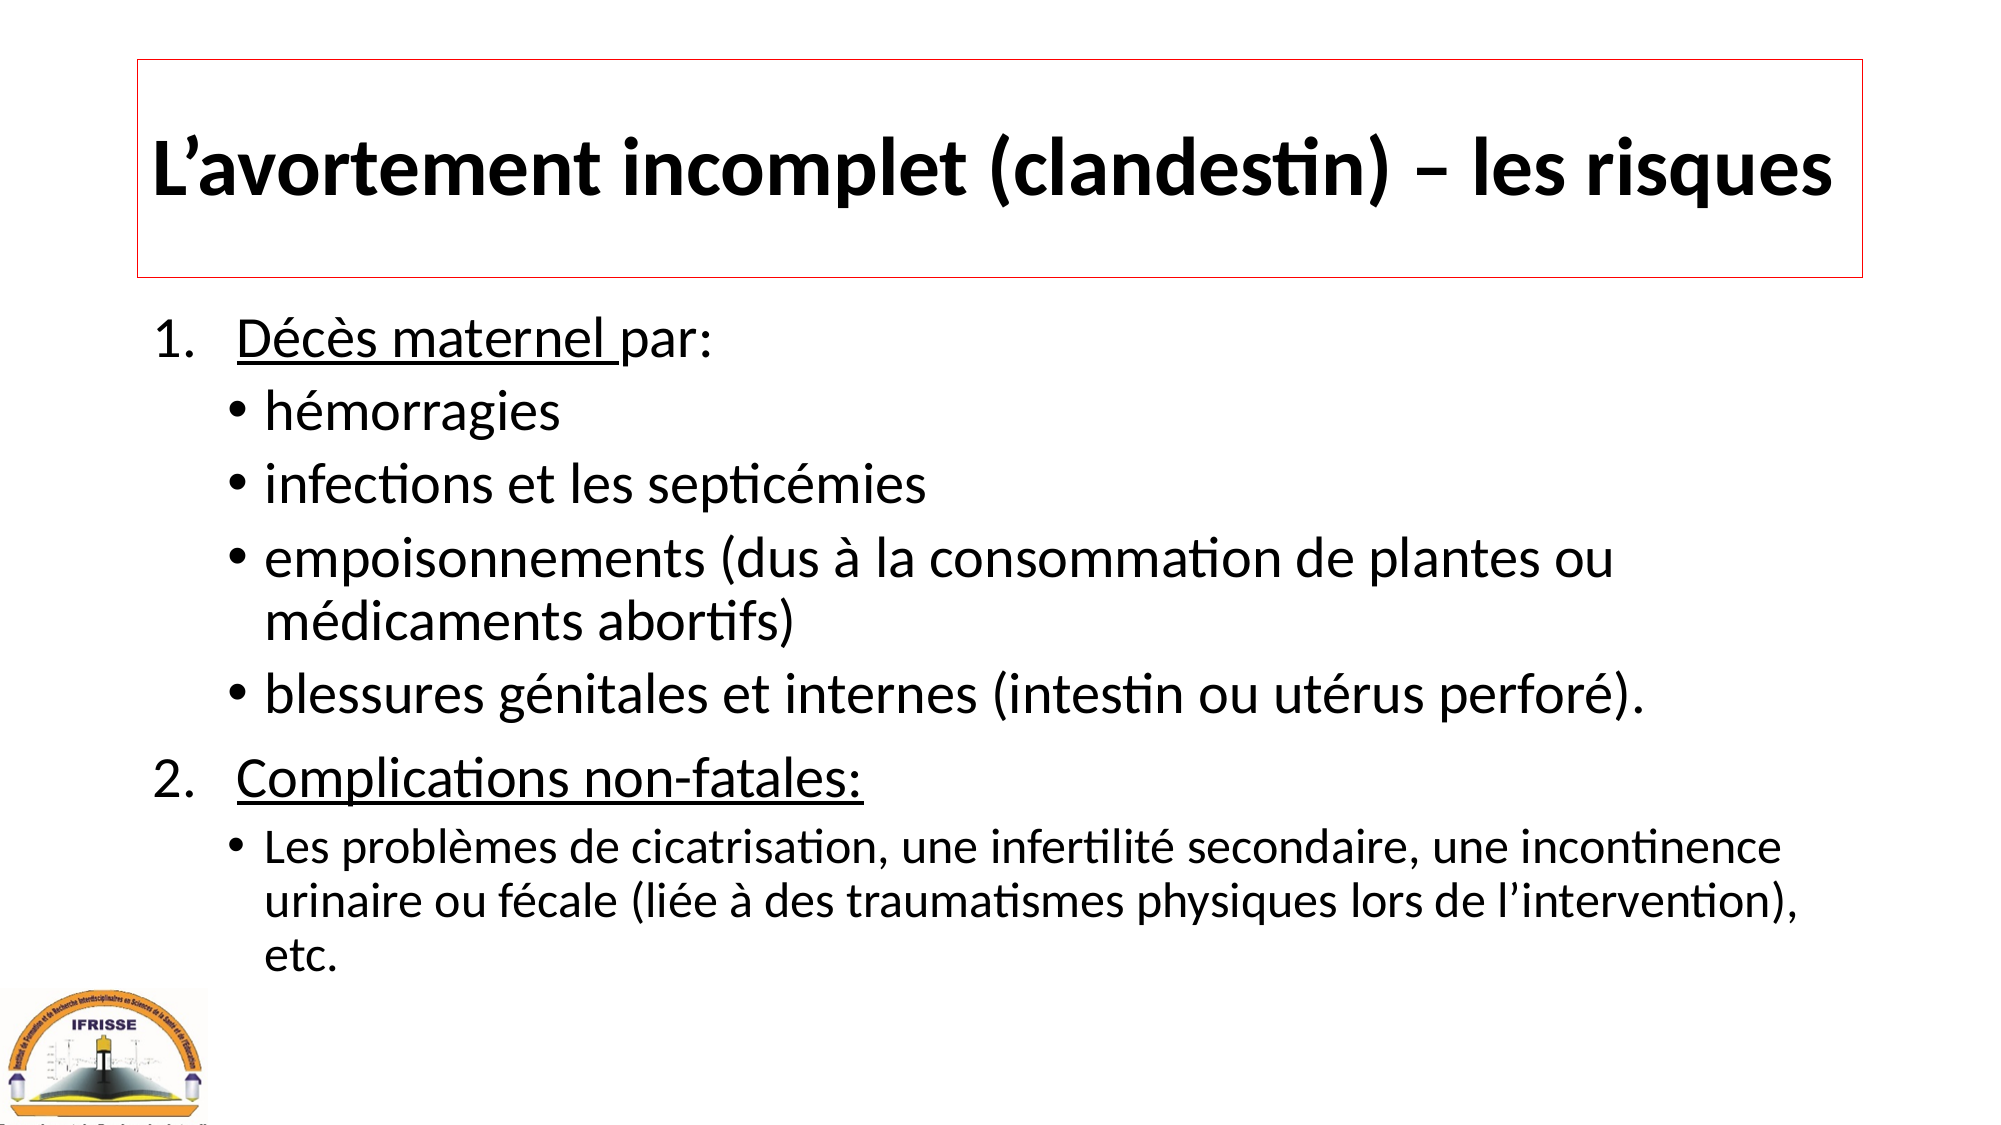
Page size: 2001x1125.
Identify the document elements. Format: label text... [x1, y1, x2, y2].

title L’avortement incomplet (clandestin) – les risques [137, 59, 1863, 278]
picture [0, 988, 208, 1125]
list Décès maternel par: hémorragies infections et les septicémies empoisonnements (dus à la consommation de plantes ou médicaments abortifs) blessures génitales et internes (intestin ou utérus perforé). Complications non-fatales: Les problèmes de cicatrisation, une infertilité secondaire, une incontinence urinaire ou fécale (liée à des traumatismes physiques lors de l’intervention), etc. [137, 299, 1863, 1014]
